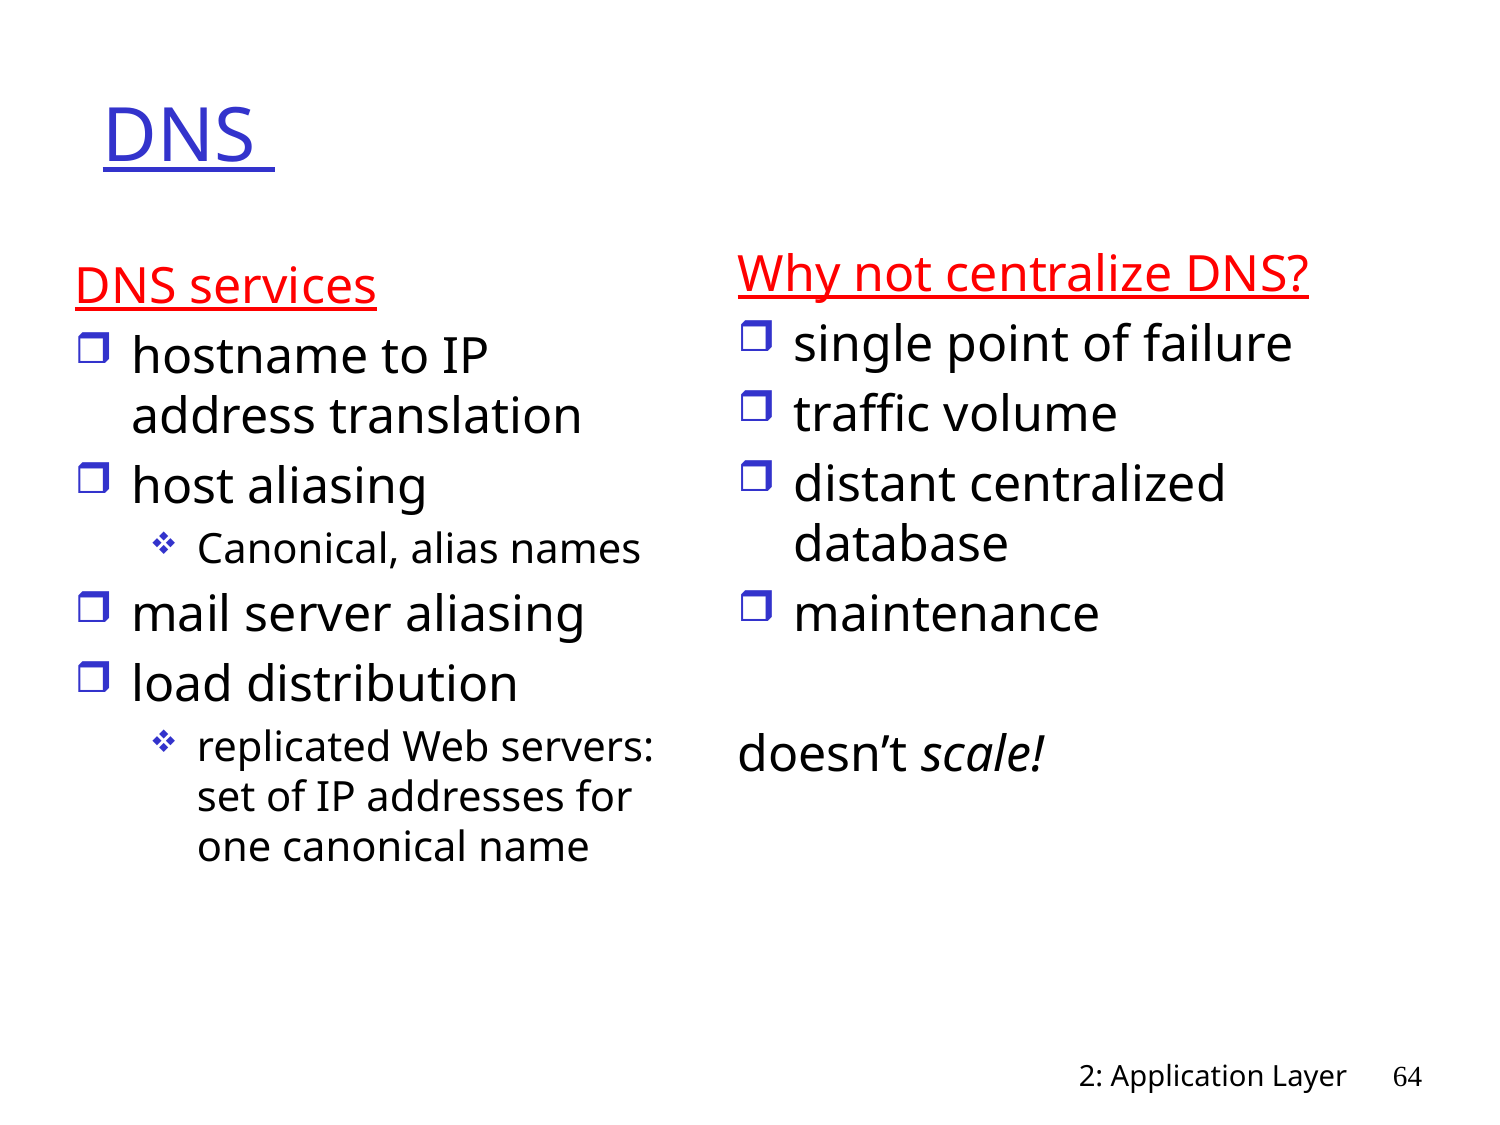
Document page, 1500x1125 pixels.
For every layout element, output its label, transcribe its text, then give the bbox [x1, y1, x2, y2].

footer 2: Application Layer [887, 1049, 1362, 1125]
list DNS services hostname to IP address translation host aliasing Canonical, alias names mail server aliasing load distribution replicated Web servers: set of IP addresses for one canonical name [59, 245, 686, 1009]
slide_number 64 [1362, 1049, 1438, 1125]
title DNS [87, 37, 1363, 226]
list Why not centralize DNS? single point of failure traffic volume distant centralized database maintenance doesn’t scale! [722, 233, 1411, 997]
